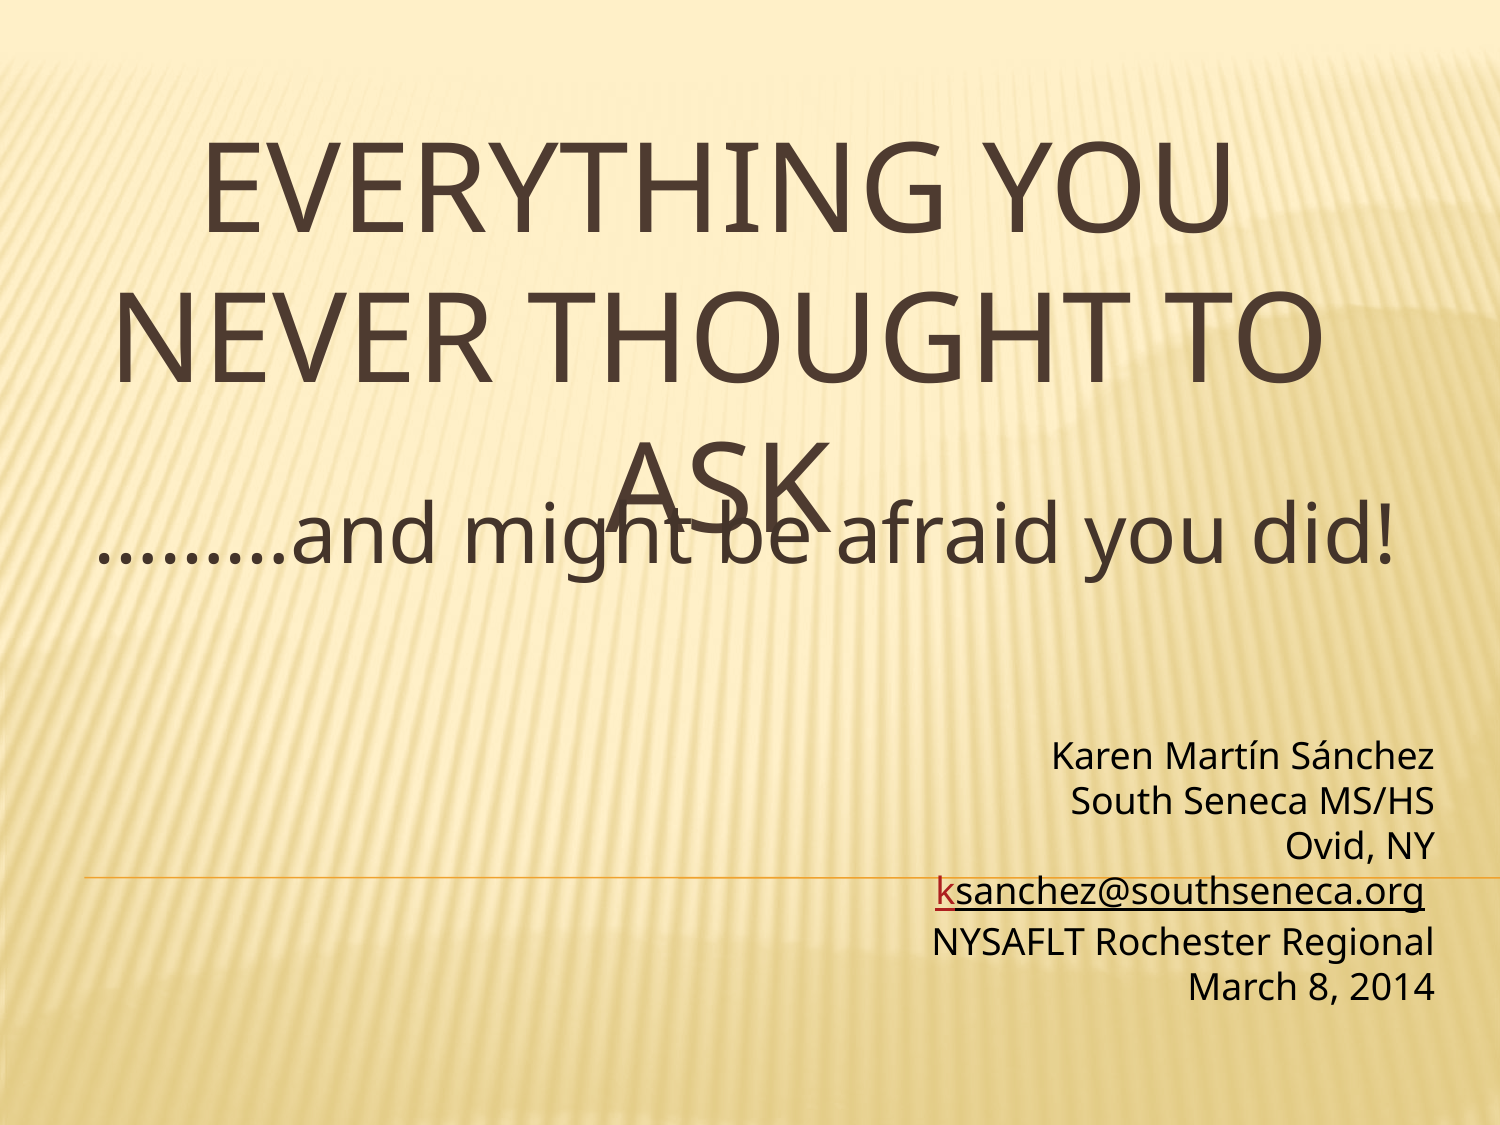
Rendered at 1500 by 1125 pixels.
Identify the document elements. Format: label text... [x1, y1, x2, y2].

title Everything You Never Thought to Ask [0, 99, 1438, 301]
subtitle ………and might be afraid you did! [0, 437, 1413, 588]
text_box Karen Martín Sánchez South Seneca MS/HS Ovid, NY ksanchez@southseneca.org NYSAFLT Rochester Regional March 8, 2014 [825, 724, 1450, 1016]
